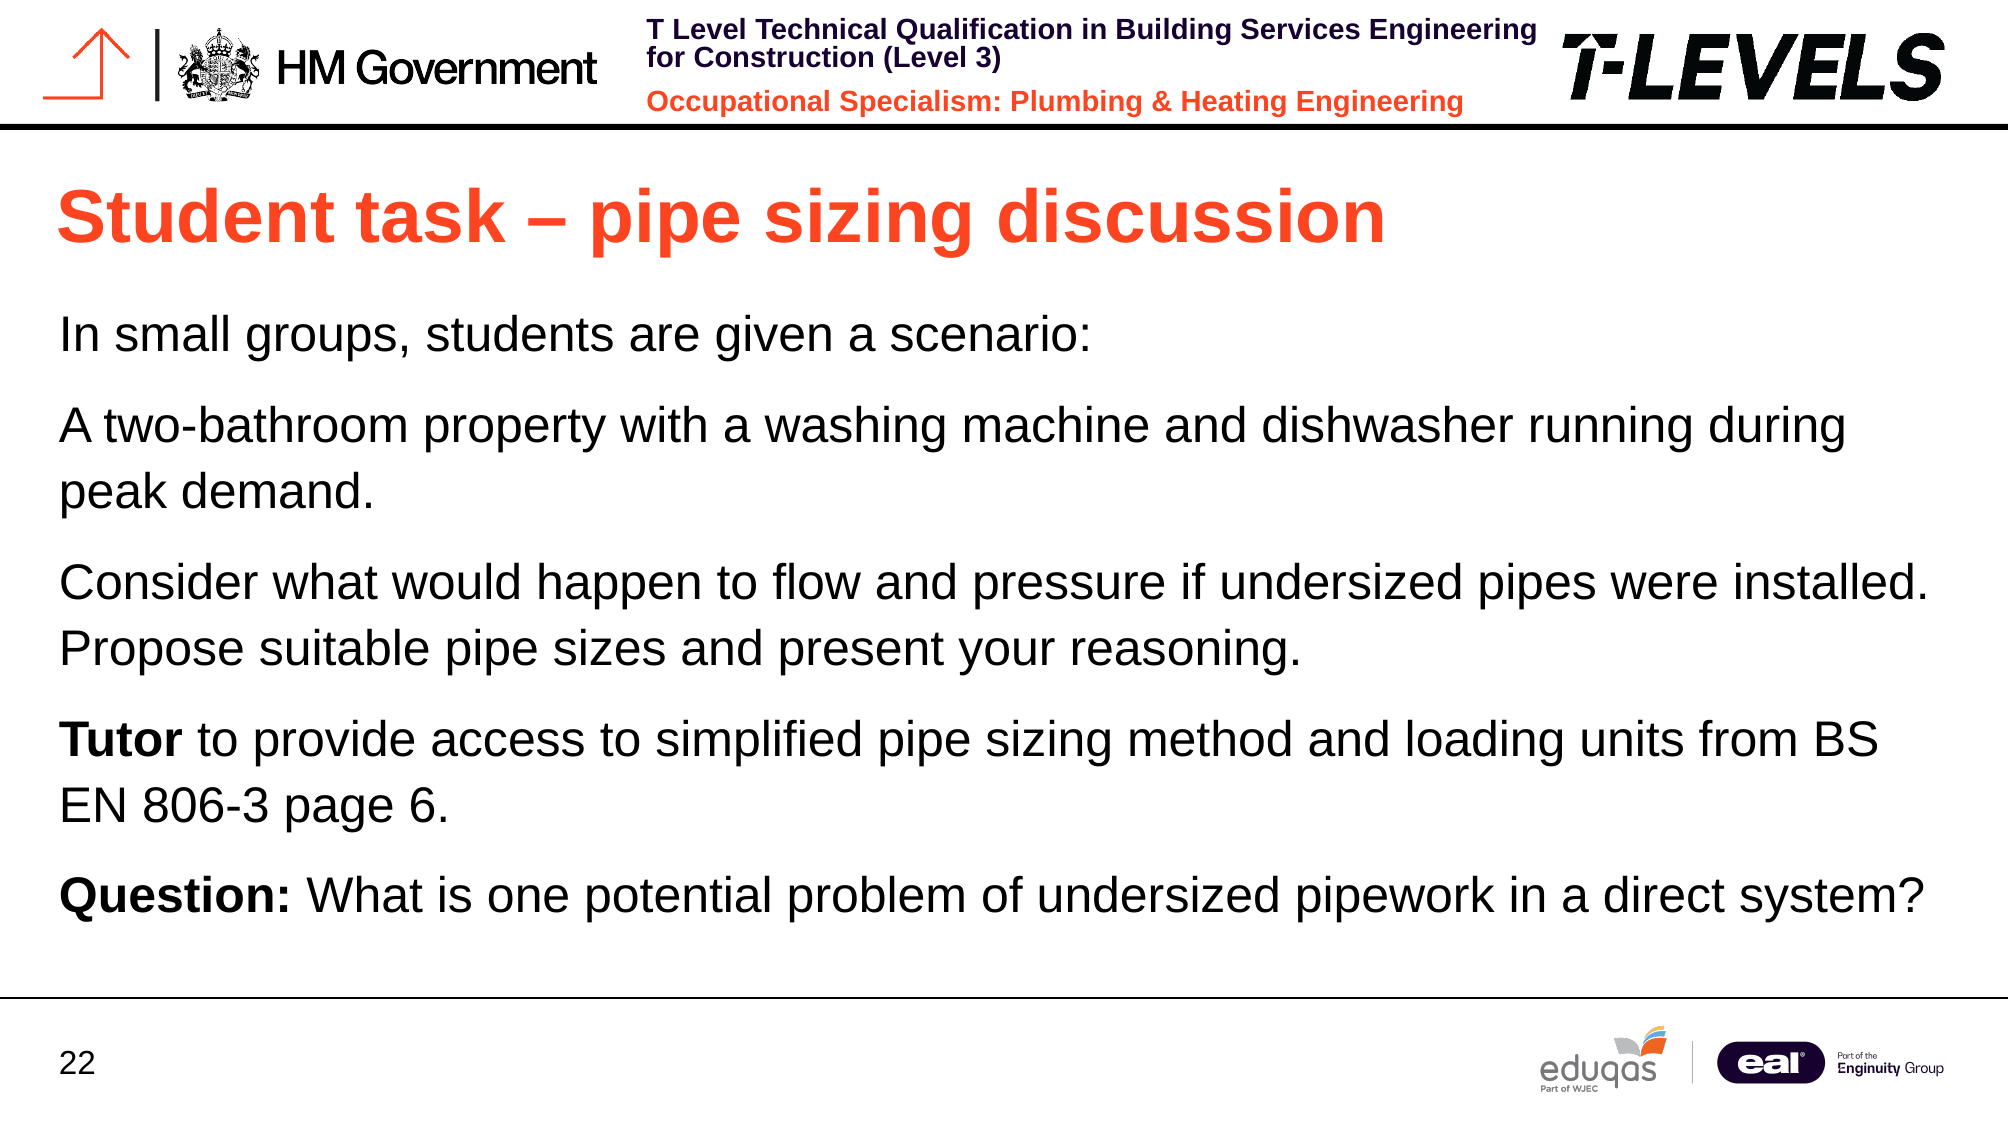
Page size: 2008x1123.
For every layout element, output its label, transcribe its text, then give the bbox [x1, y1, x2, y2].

picture [155, 28, 597, 102]
title Student task – pipe sizing discussion [41, 111, 1949, 314]
picture [1543, 25, 1964, 108]
list In small groups, students are given a scenario: A two-bathroom property with a washing machine and dishwasher running during peak demand. Consider what would happen to flow and pressure if undersized pipes were installed. Propose suitable pipe sizes and present your reasoning. Tutor to provide access to simplified pipe sizing method and loading units from BS EN 806-3 page 6. Question: What is one potential problem of undersized pipework in a direct system? [59, 295, 1949, 975]
picture [38, 27, 136, 100]
picture [1535, 1021, 1949, 1097]
